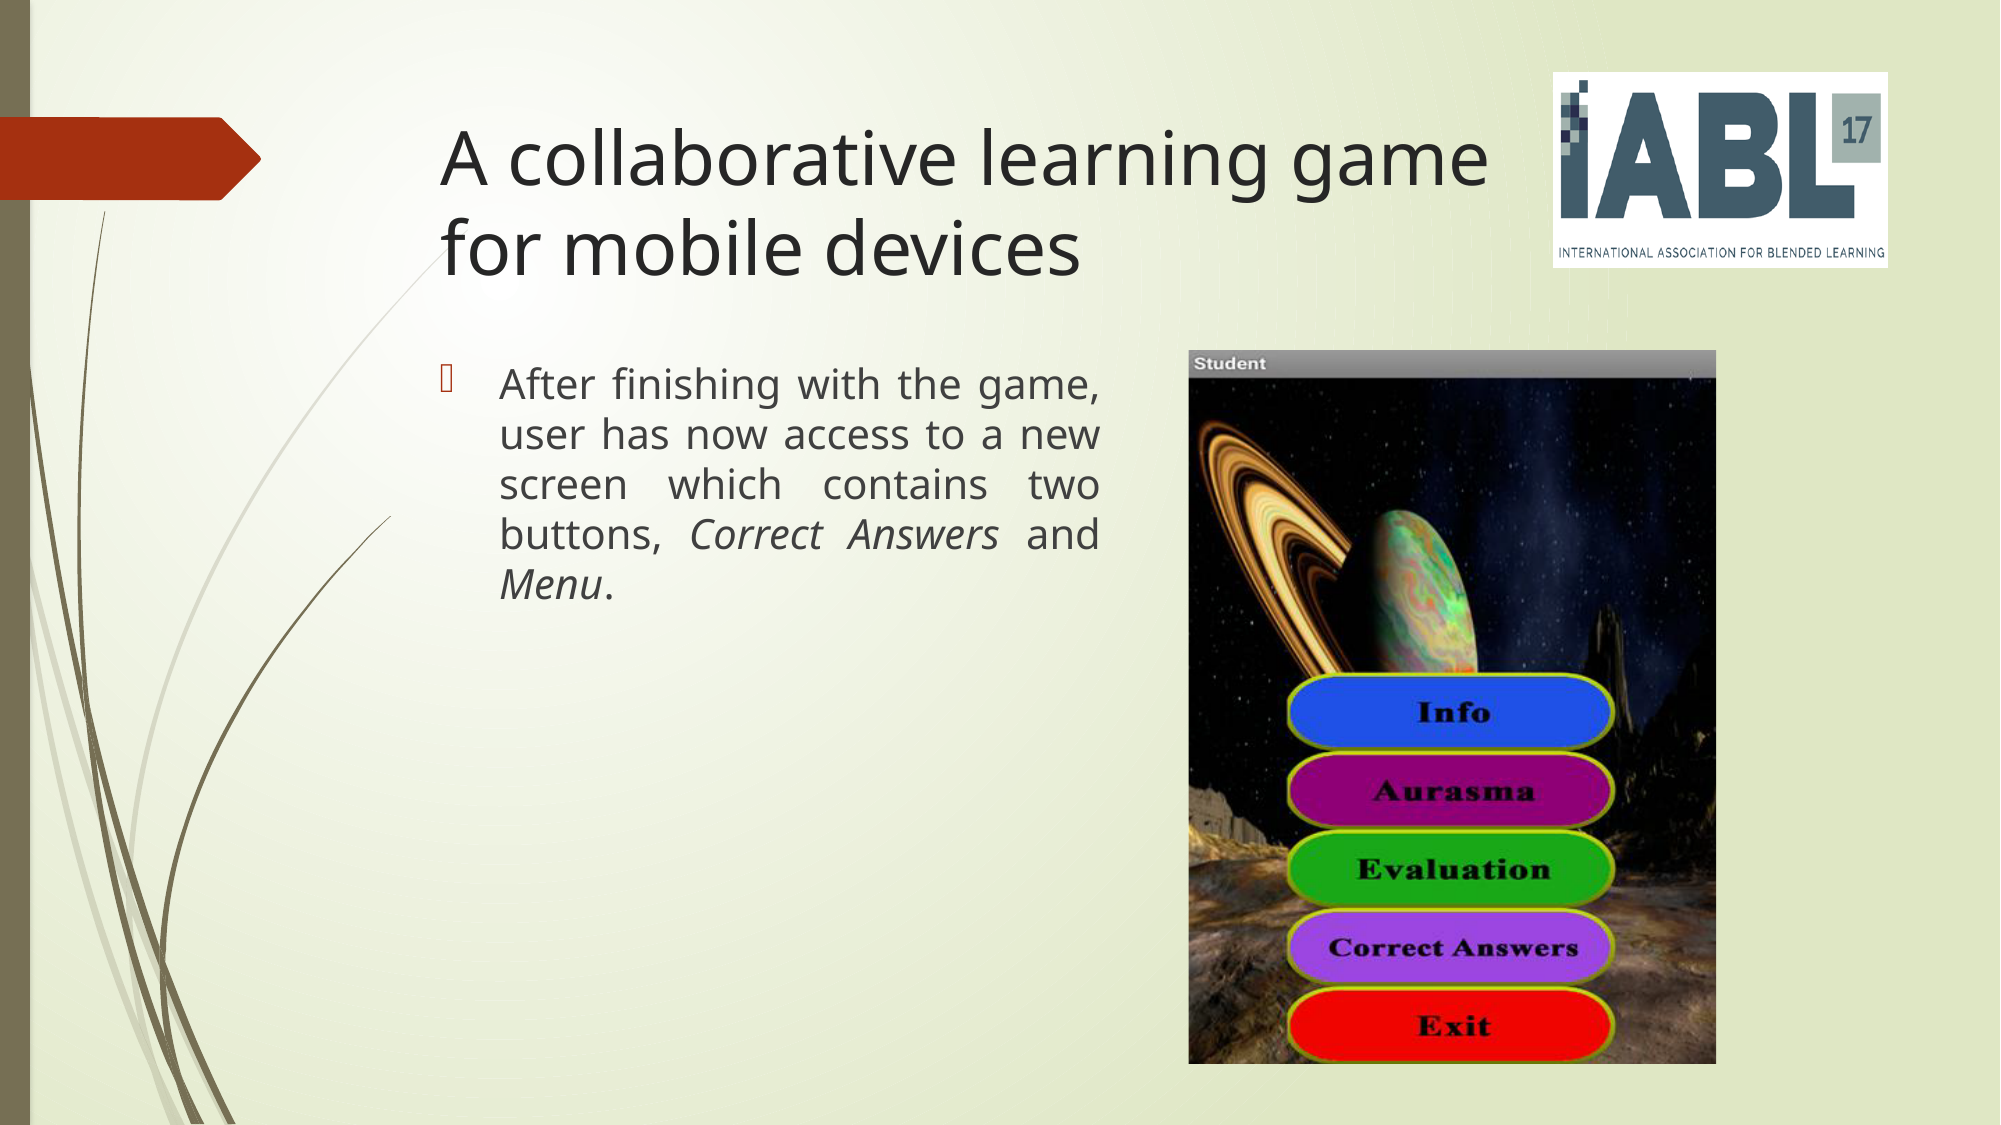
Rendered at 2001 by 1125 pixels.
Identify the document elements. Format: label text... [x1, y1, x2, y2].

picture [1188, 349, 1717, 1064]
title A collaborative learning game for mobile devices [425, 102, 1888, 313]
picture [1553, 72, 1888, 268]
list After finishing with the game, user has now access to a new screen which contains two buttons, Correct Answers and Menu. [424, 350, 1117, 1094]
